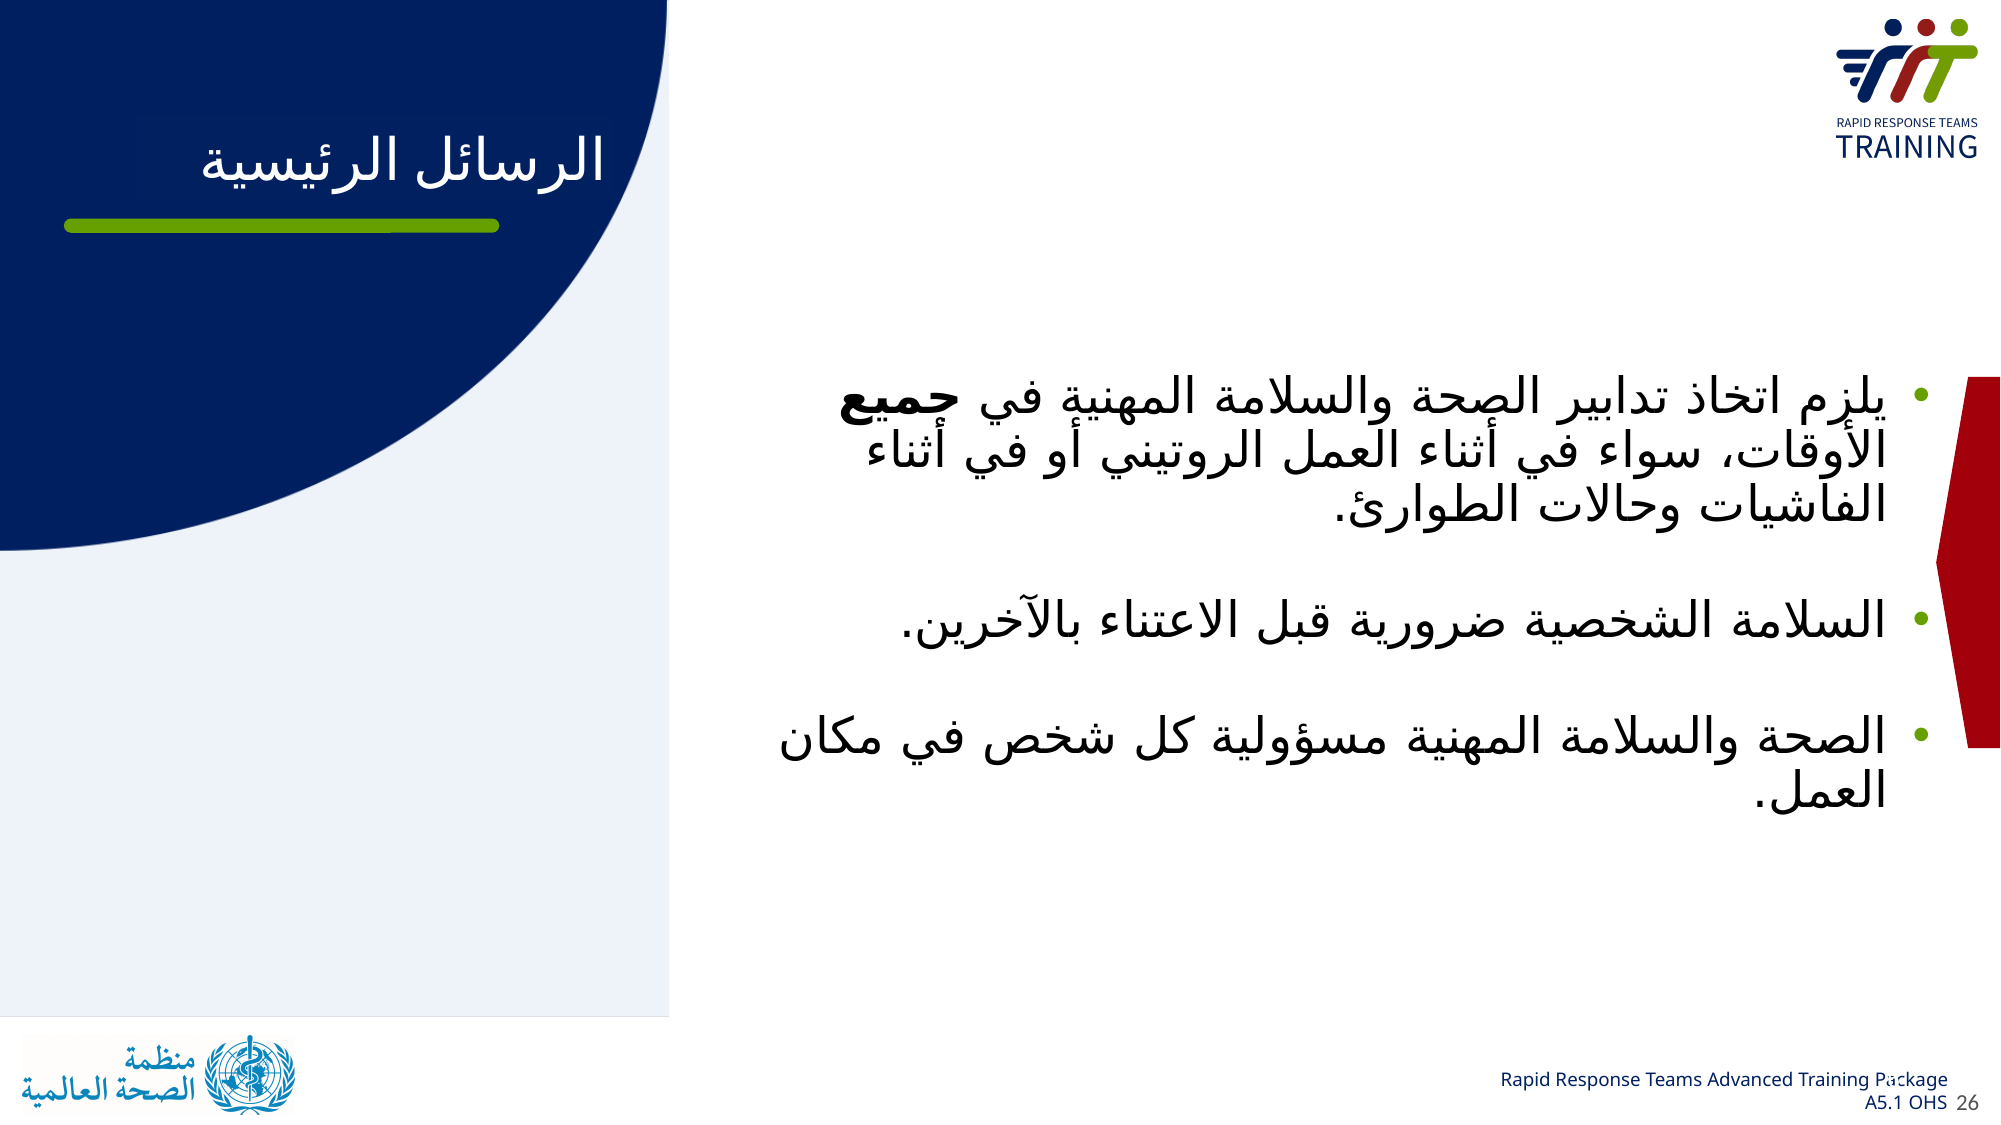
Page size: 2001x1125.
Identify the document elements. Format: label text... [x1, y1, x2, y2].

slide_number 26 [1882, 1037, 1922, 1082]
picture [1835, 19, 1978, 167]
picture [22, 1035, 295, 1115]
list يلزم اتخاذ تدابير الصحة والسلامة المهنية في جميع الأوقات، سواء في أثناء العمل الروتيني أو في أثناء الفاشيات وحالات الطوارئ. السلامة الشخصية ضرورية قبل الاعتناء بالآخرين. الصحة والسلامة المهنية مسؤولية كل شخص في مكان العمل. [711, 361, 1938, 1012]
picture [252, 1050, 258, 1059]
picture [0, 0, 669, 1018]
text_box الرسائل الرئيسية [136, 114, 615, 200]
